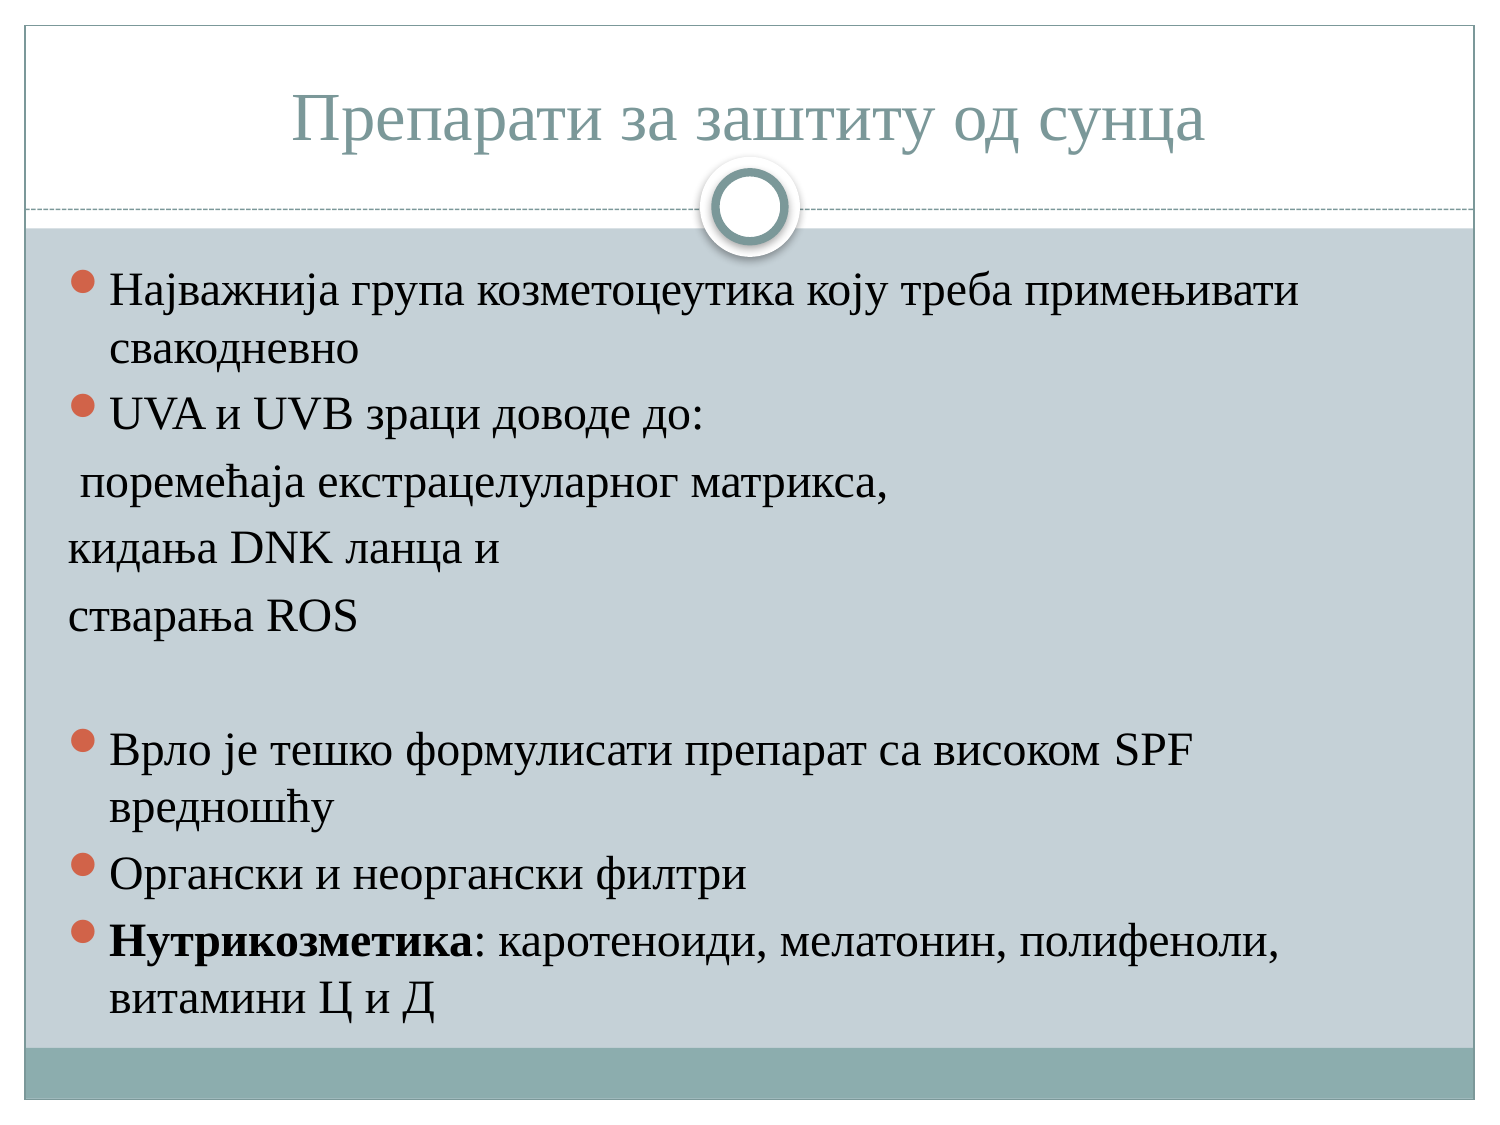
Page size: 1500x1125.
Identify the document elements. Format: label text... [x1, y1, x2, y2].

list Најважнија група козметоцеутика коју треба примењивати свакодневно UVA и UVB зраци доводе до: поремећаја екстрацелуларног матрикса, кидања DNK ланца и стварања ROS Врло је тешко формулисати препарат са високом SPF вредношћу Органски и неоргански филтри Нутрикозметика: каротеноиди, мелатонин, полифеноли, витамини Ц и Д [53, 250, 1445, 1035]
title Препарати за заштиту од сунца [49, 37, 1450, 162]
